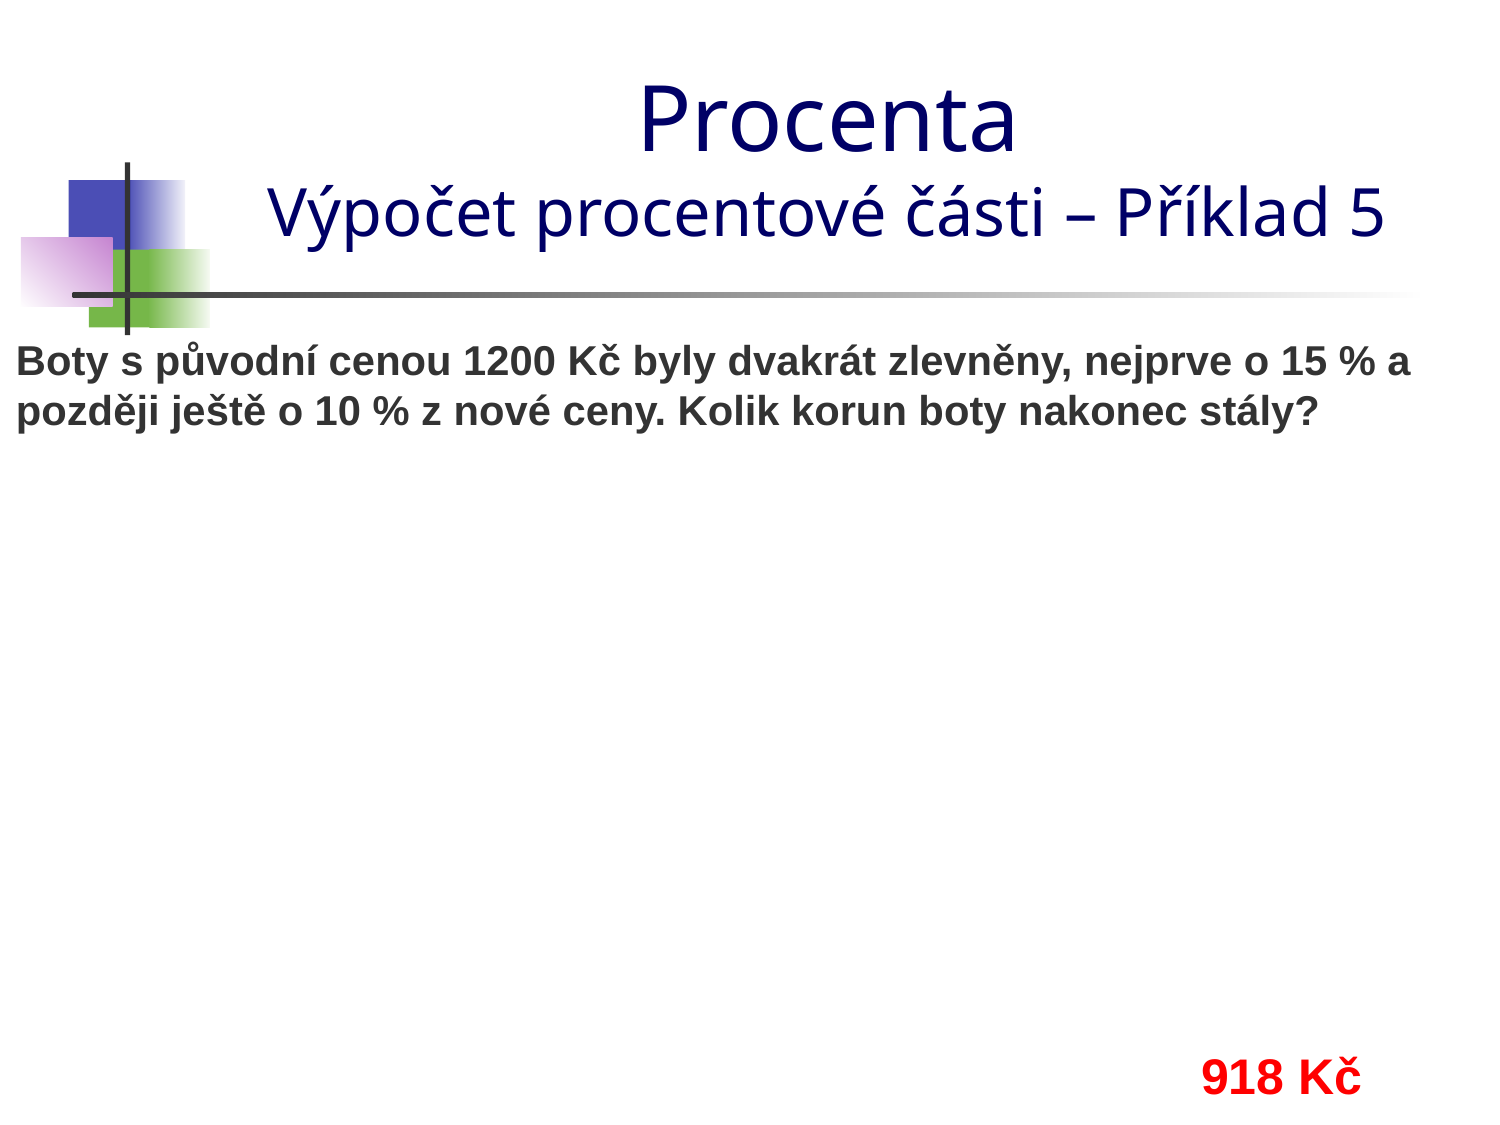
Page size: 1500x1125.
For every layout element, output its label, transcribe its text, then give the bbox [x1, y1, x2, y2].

text_box 918 Kč [1186, 1037, 1471, 1113]
title Procenta Výpočet procentové části – Příklad 5 [188, 34, 1468, 276]
text_box Boty s původní cenou 1200 Kč byly dvakrát zlevněny, nejprve o 15 % a později ještě o 10 % z nové ceny. Kolik korun boty nakonec stály? [1, 326, 1500, 441]
